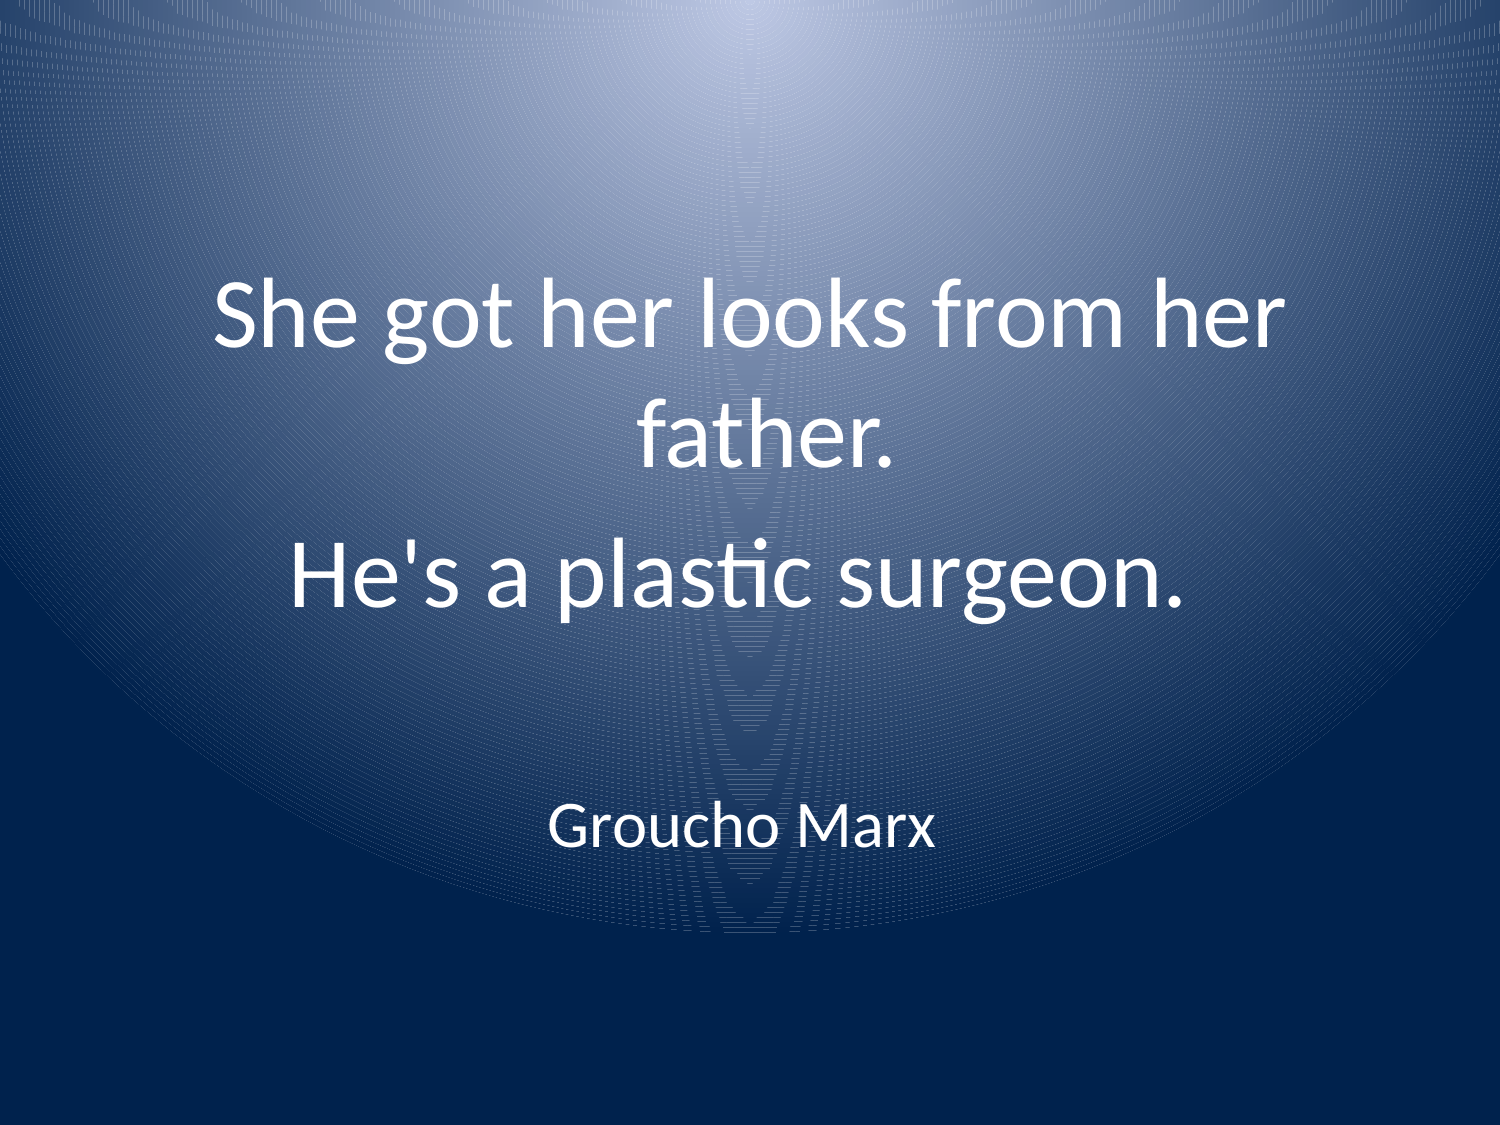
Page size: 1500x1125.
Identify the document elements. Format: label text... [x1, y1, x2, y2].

list She got her looks from her father. He's a plastic surgeon. Groucho Marx [75, 99, 1425, 1005]
